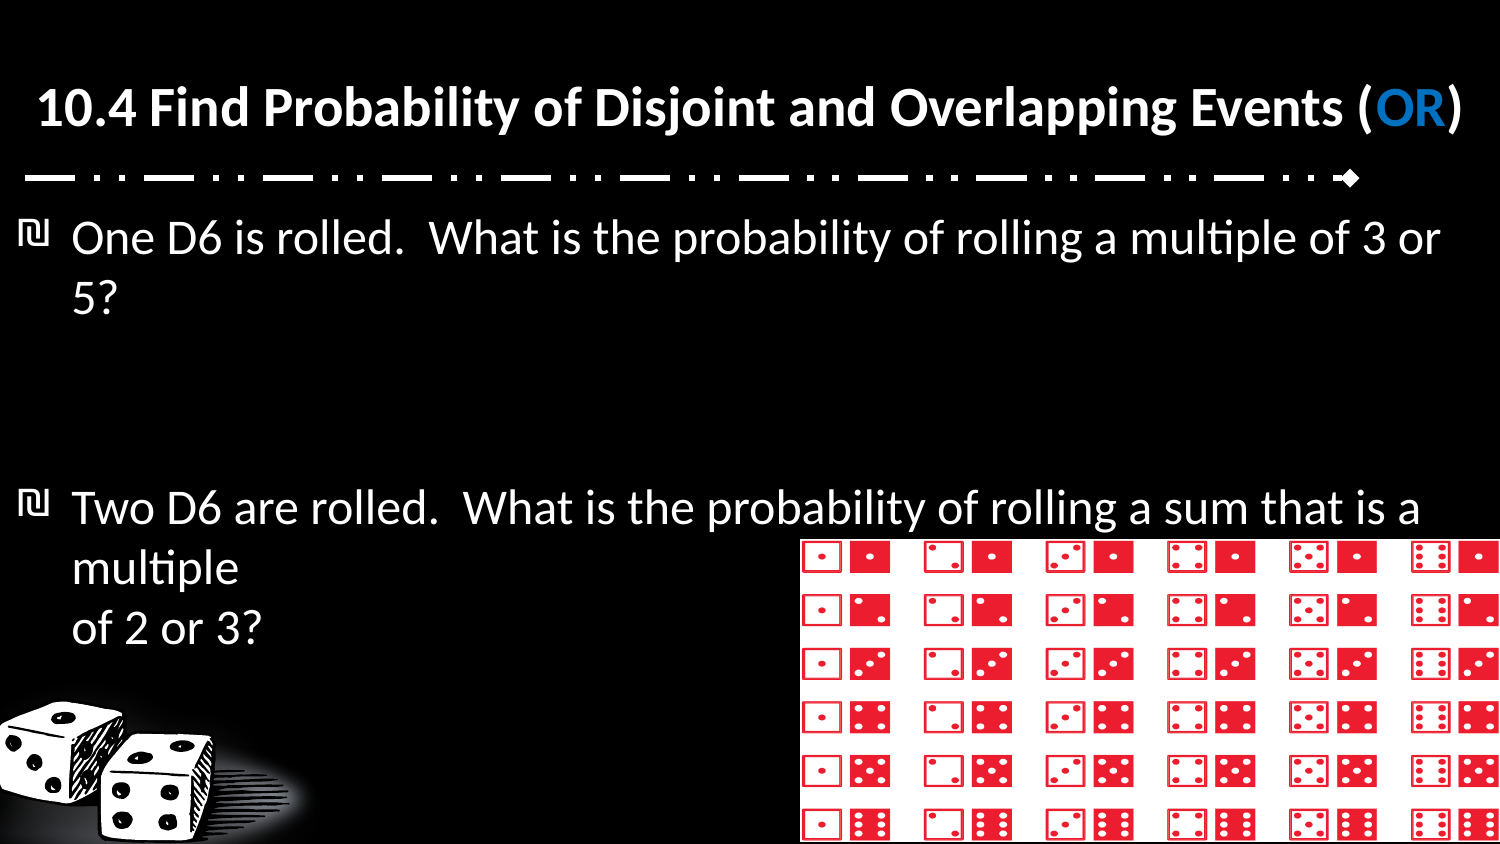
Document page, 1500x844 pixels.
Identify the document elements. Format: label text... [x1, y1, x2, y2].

title 10.4 Find Probability of Disjoint and Overlapping Events (OR) [0, 33, 1500, 175]
picture [799, 538, 1500, 843]
list One D6 is rolled. What is the probability of rolling a multiple of 3 or 5? Two D6 are rolled. What is the probability of rolling a sum that is a multiple of 2 or 3? [0, 196, 1500, 754]
